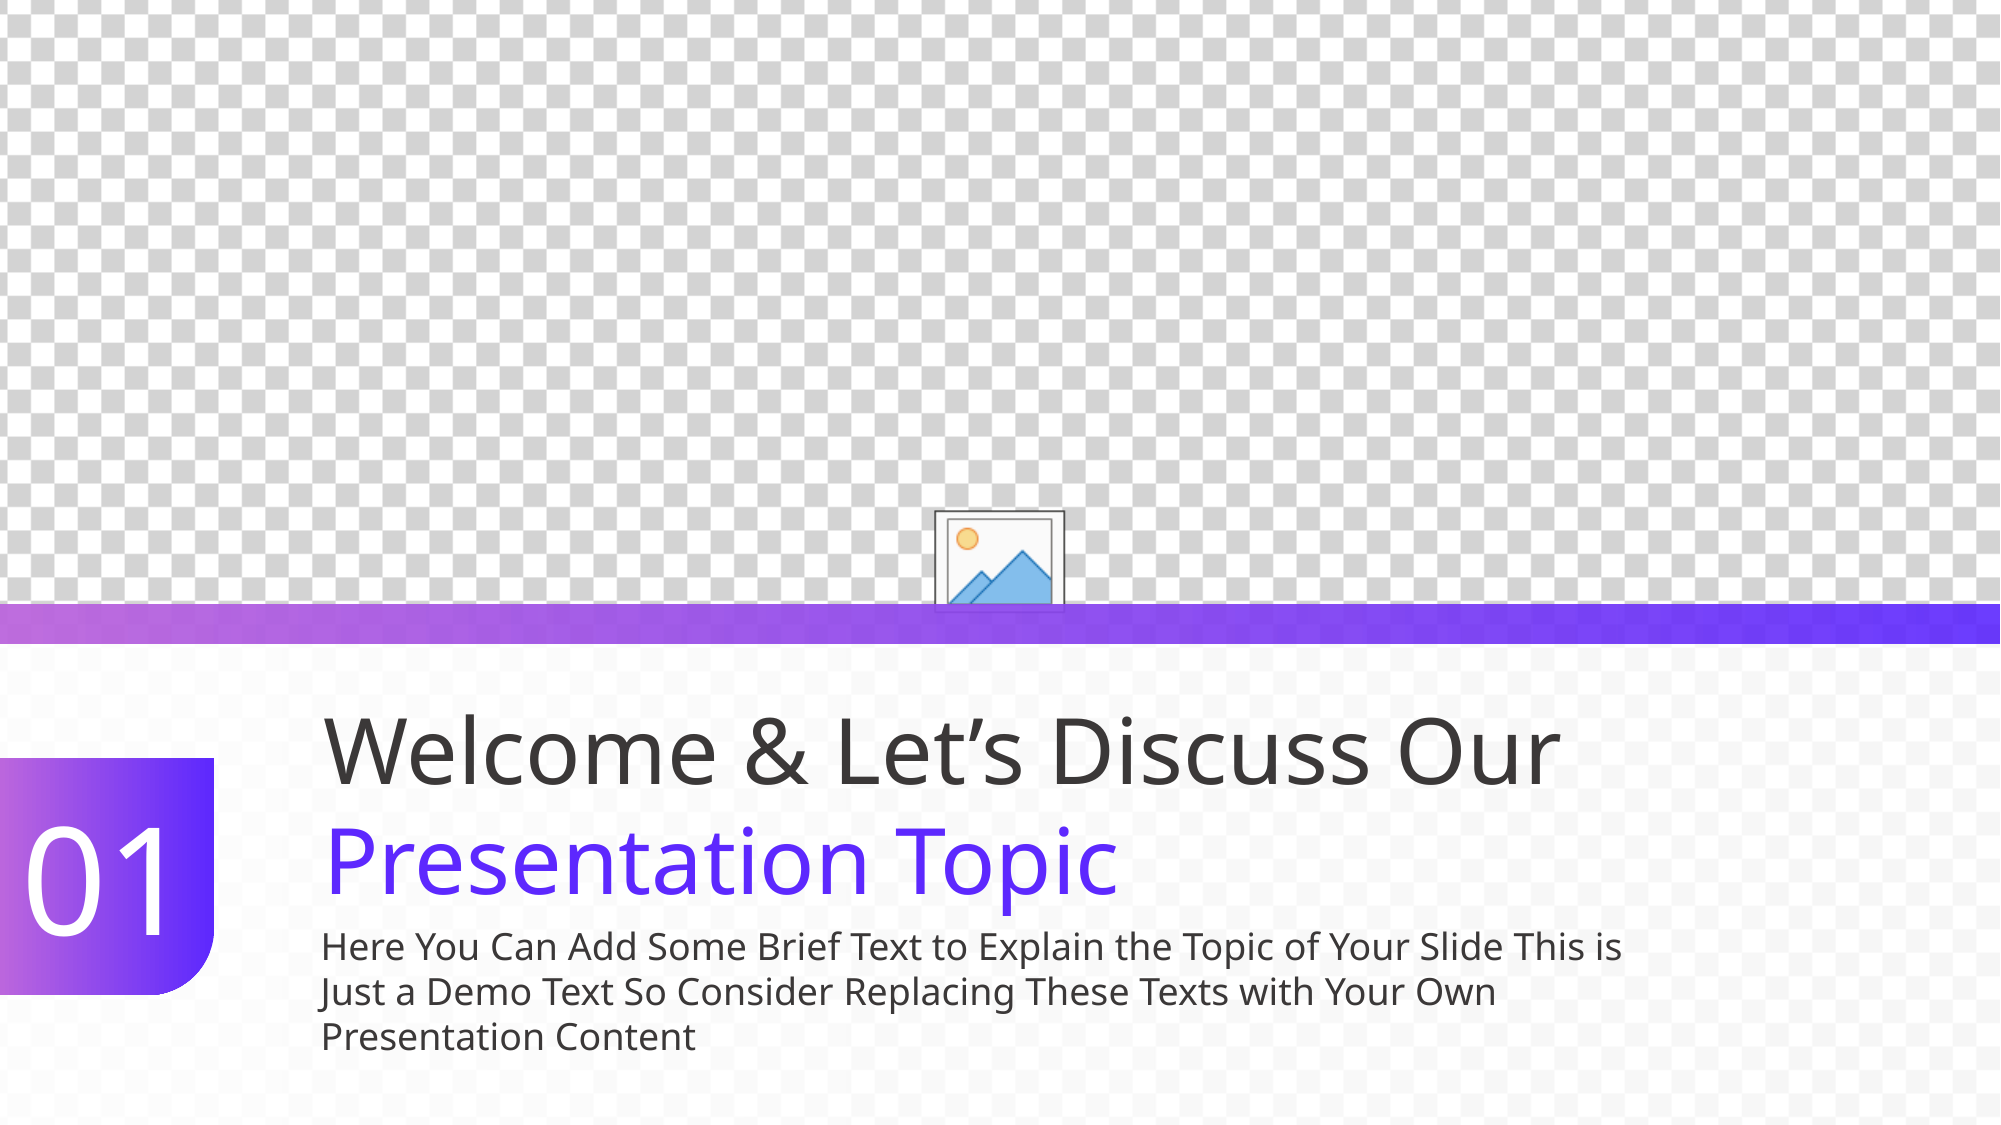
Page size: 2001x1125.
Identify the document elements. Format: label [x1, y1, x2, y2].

picture [0, 0, 2000, 1125]
text_box [0, 757, 215, 996]
